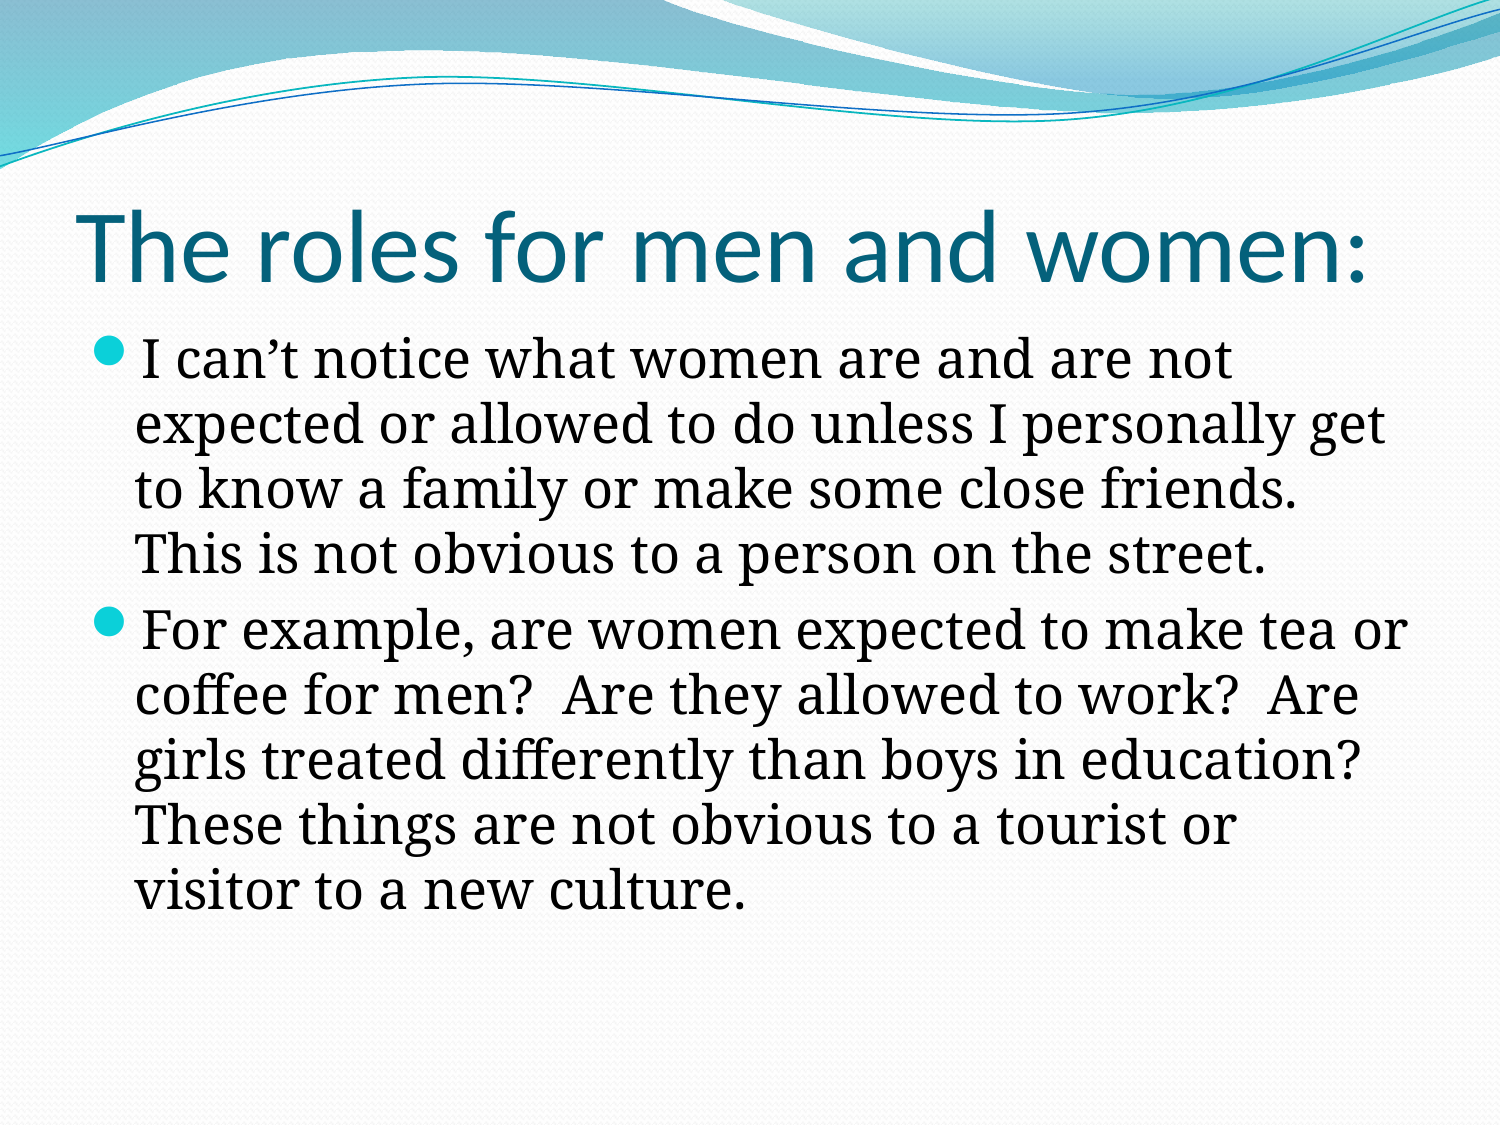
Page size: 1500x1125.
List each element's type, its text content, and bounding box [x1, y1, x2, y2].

title The roles for men and women: [75, 115, 1425, 303]
list I can’t notice what women are and are not expected or allowed to do unless I personally get to know a family or make some close friends. This is not obvious to a person on the street. For example, are women expected to make tea or coffee for men? Are they allowed to work? Are girls treated differently than boys in education? These things are not obvious to a tourist or visitor to a new culture. [75, 317, 1425, 1038]
